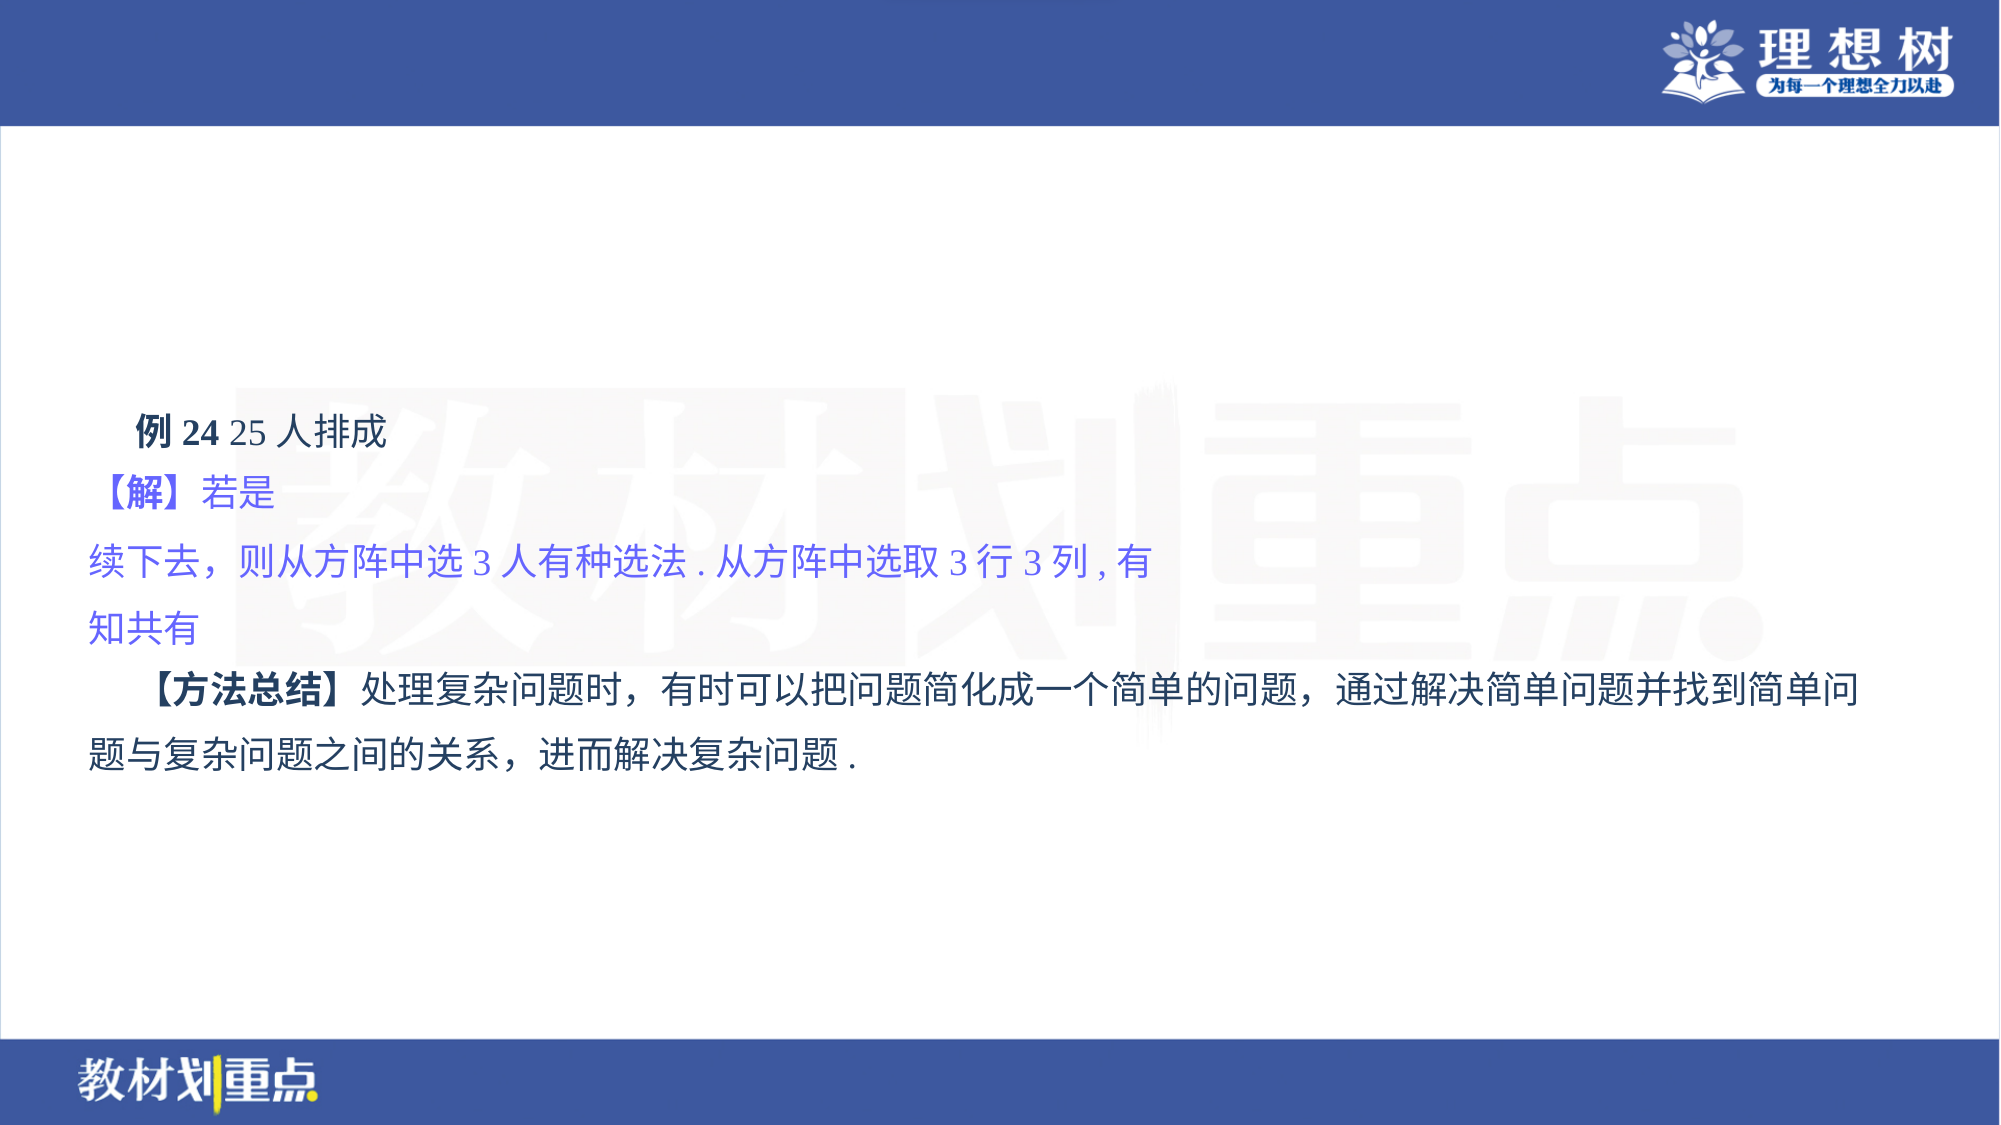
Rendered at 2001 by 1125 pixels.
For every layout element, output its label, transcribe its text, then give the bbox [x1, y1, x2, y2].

text_box 【方法总结】处理复杂问题时，有时可以把问题简化成一个简单的问题，通过解决简单问题并找到简单问 题与复杂问题之间的关系，进而解决复杂问题. [88, 642, 1911, 770]
picture [0, 0, 2000, 1125]
